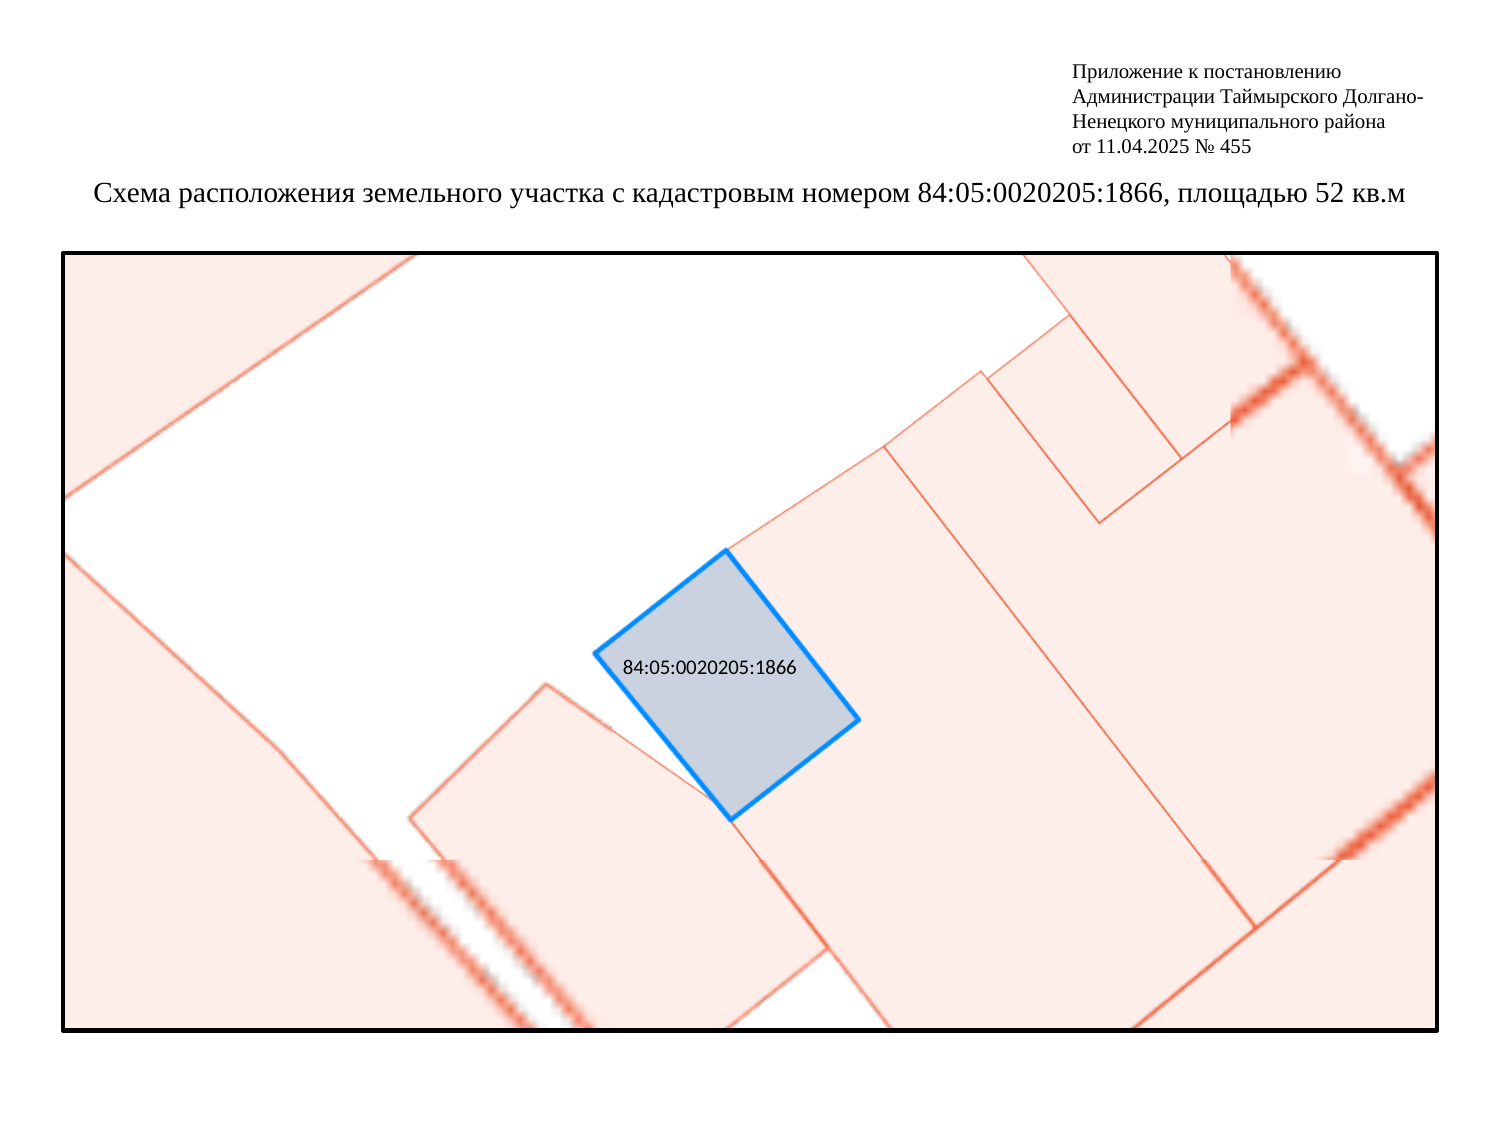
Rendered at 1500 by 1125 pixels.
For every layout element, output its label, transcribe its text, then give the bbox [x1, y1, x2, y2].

picture [64, 255, 1436, 1029]
text_box Приложение к постановлению Администрации Таймырского Долгано- Ненецкого муниципального района от 11.04.2025 № 455 [1057, 66, 1471, 150]
title Схема расположения земельного участка с кадастровым номером 84:05:0020205:1866, площадью 52 кв.м [75, 149, 1425, 233]
